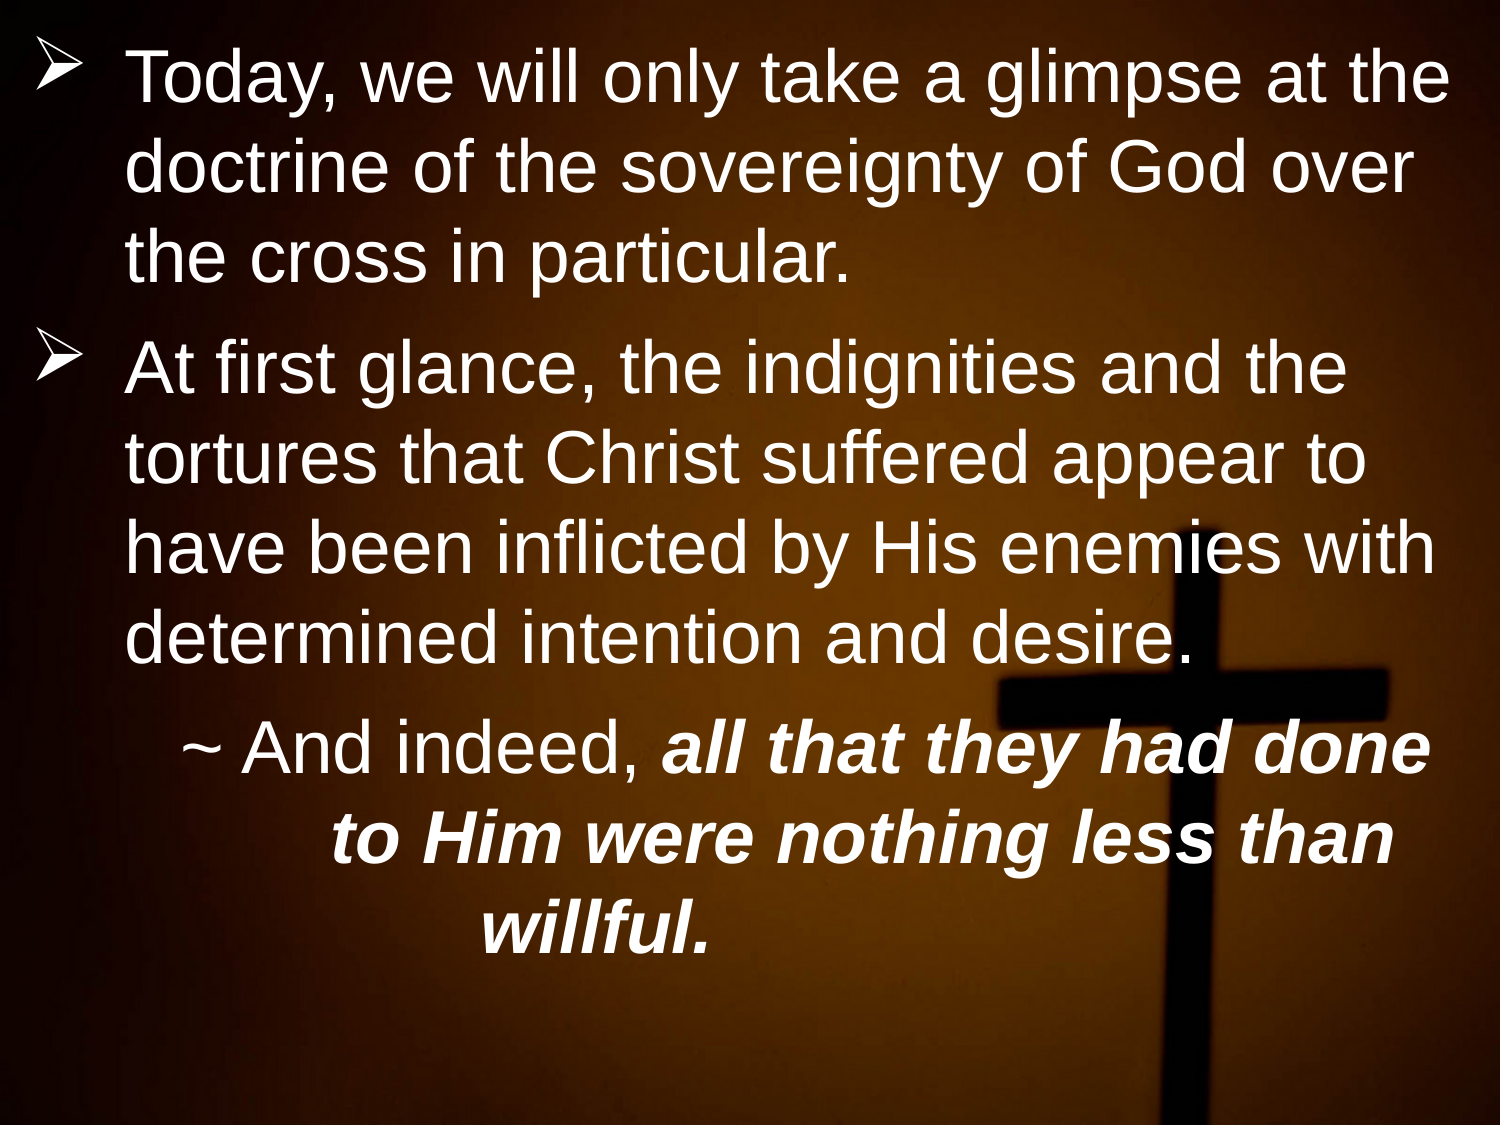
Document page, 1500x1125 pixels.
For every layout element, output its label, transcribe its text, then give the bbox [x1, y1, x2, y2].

subtitle Today, we will only take a glimpse at the doctrine of the sovereignty of God over the cross in particular. At first glance, the indignities and the tortures that Christ suffered appear to have been inflicted by His enemies with determined intention and desire. ~ And indeed, all that they had done to Him were nothing less than willful. [15, 19, 1483, 1110]
picture [0, 0, 1500, 1125]
